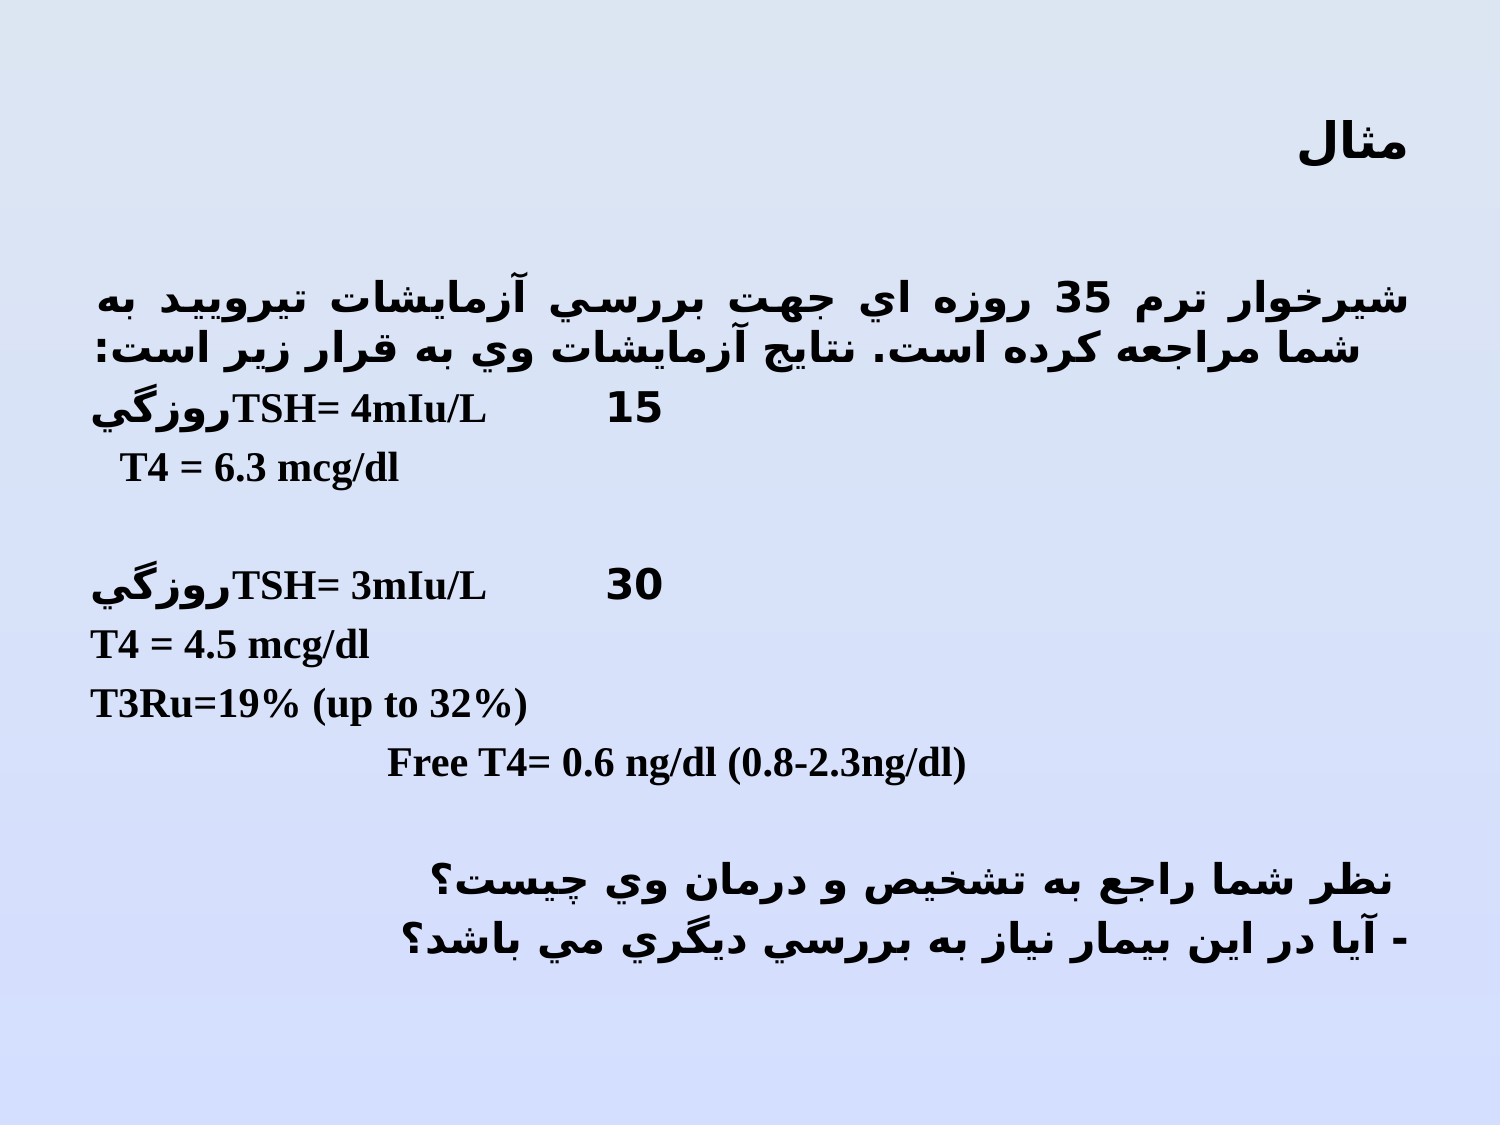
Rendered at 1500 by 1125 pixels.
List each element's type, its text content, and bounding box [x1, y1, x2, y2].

title مثال [75, 45, 1425, 233]
list شيرخوار ترم 35 روزه اي جهت بررسي آزمايشات تيروييد به شما مراجعه كرده است. نتايج آزمايشات وي به قرار زير است: 15 TSH= 4mIu/Lروزگي T4 = 6.3 mcg/dl 30 TSH= 3mIu/Lروزگي T4 = 4.5 mcg/dl T3Ru=19% (up to 32%) Free T4= 0.6 ng/dl (0.8-2.3ng/dl) نظر شما راجع به تشخيص و درمان وي چيست؟ - آيا در اين بيمار نياز به بررسي ديگري مي باشد؟ [75, 262, 1425, 1005]
